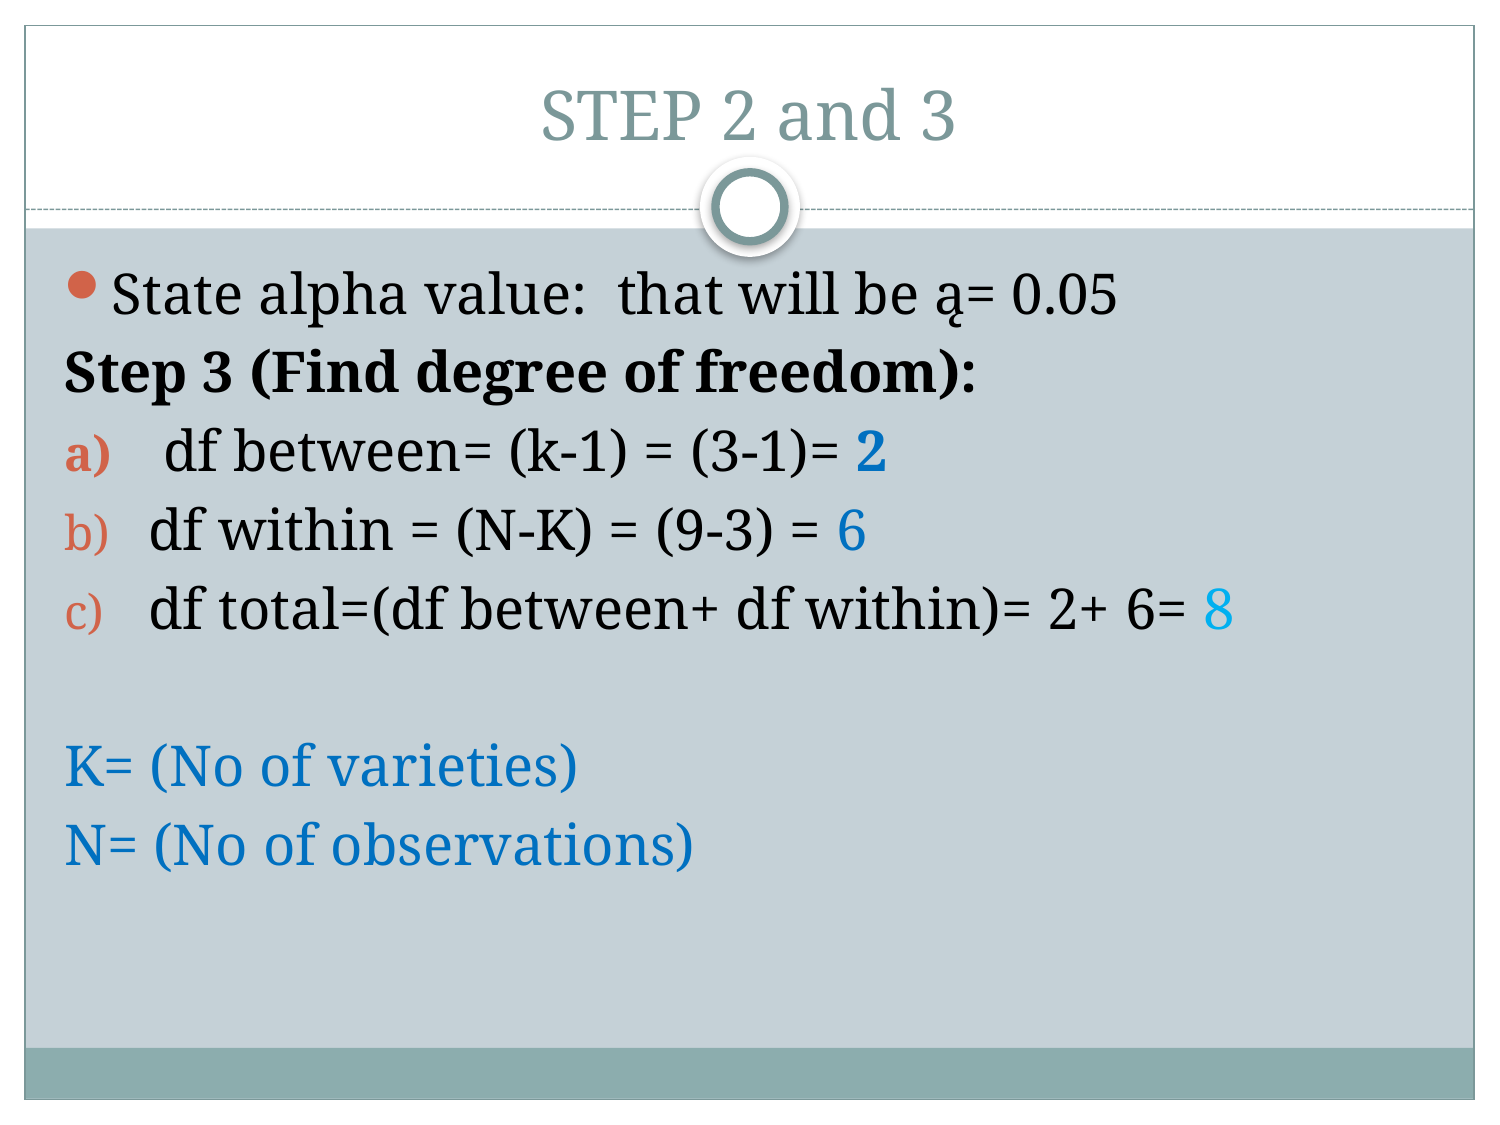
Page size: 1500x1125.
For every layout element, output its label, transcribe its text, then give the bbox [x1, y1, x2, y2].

title STEP 2 and 3 [49, 37, 1450, 162]
list State alpha value: that will be ą= 0.05 Step 3 (Find degree of freedom): df between= (k-1) = (3-1)= 2 df within = (N-K) = (9-3) = 6 df total=(df between+ df within)= 2+ 6= 8 K= (No of varieties) N= (No of observations) [49, 250, 1445, 1001]
